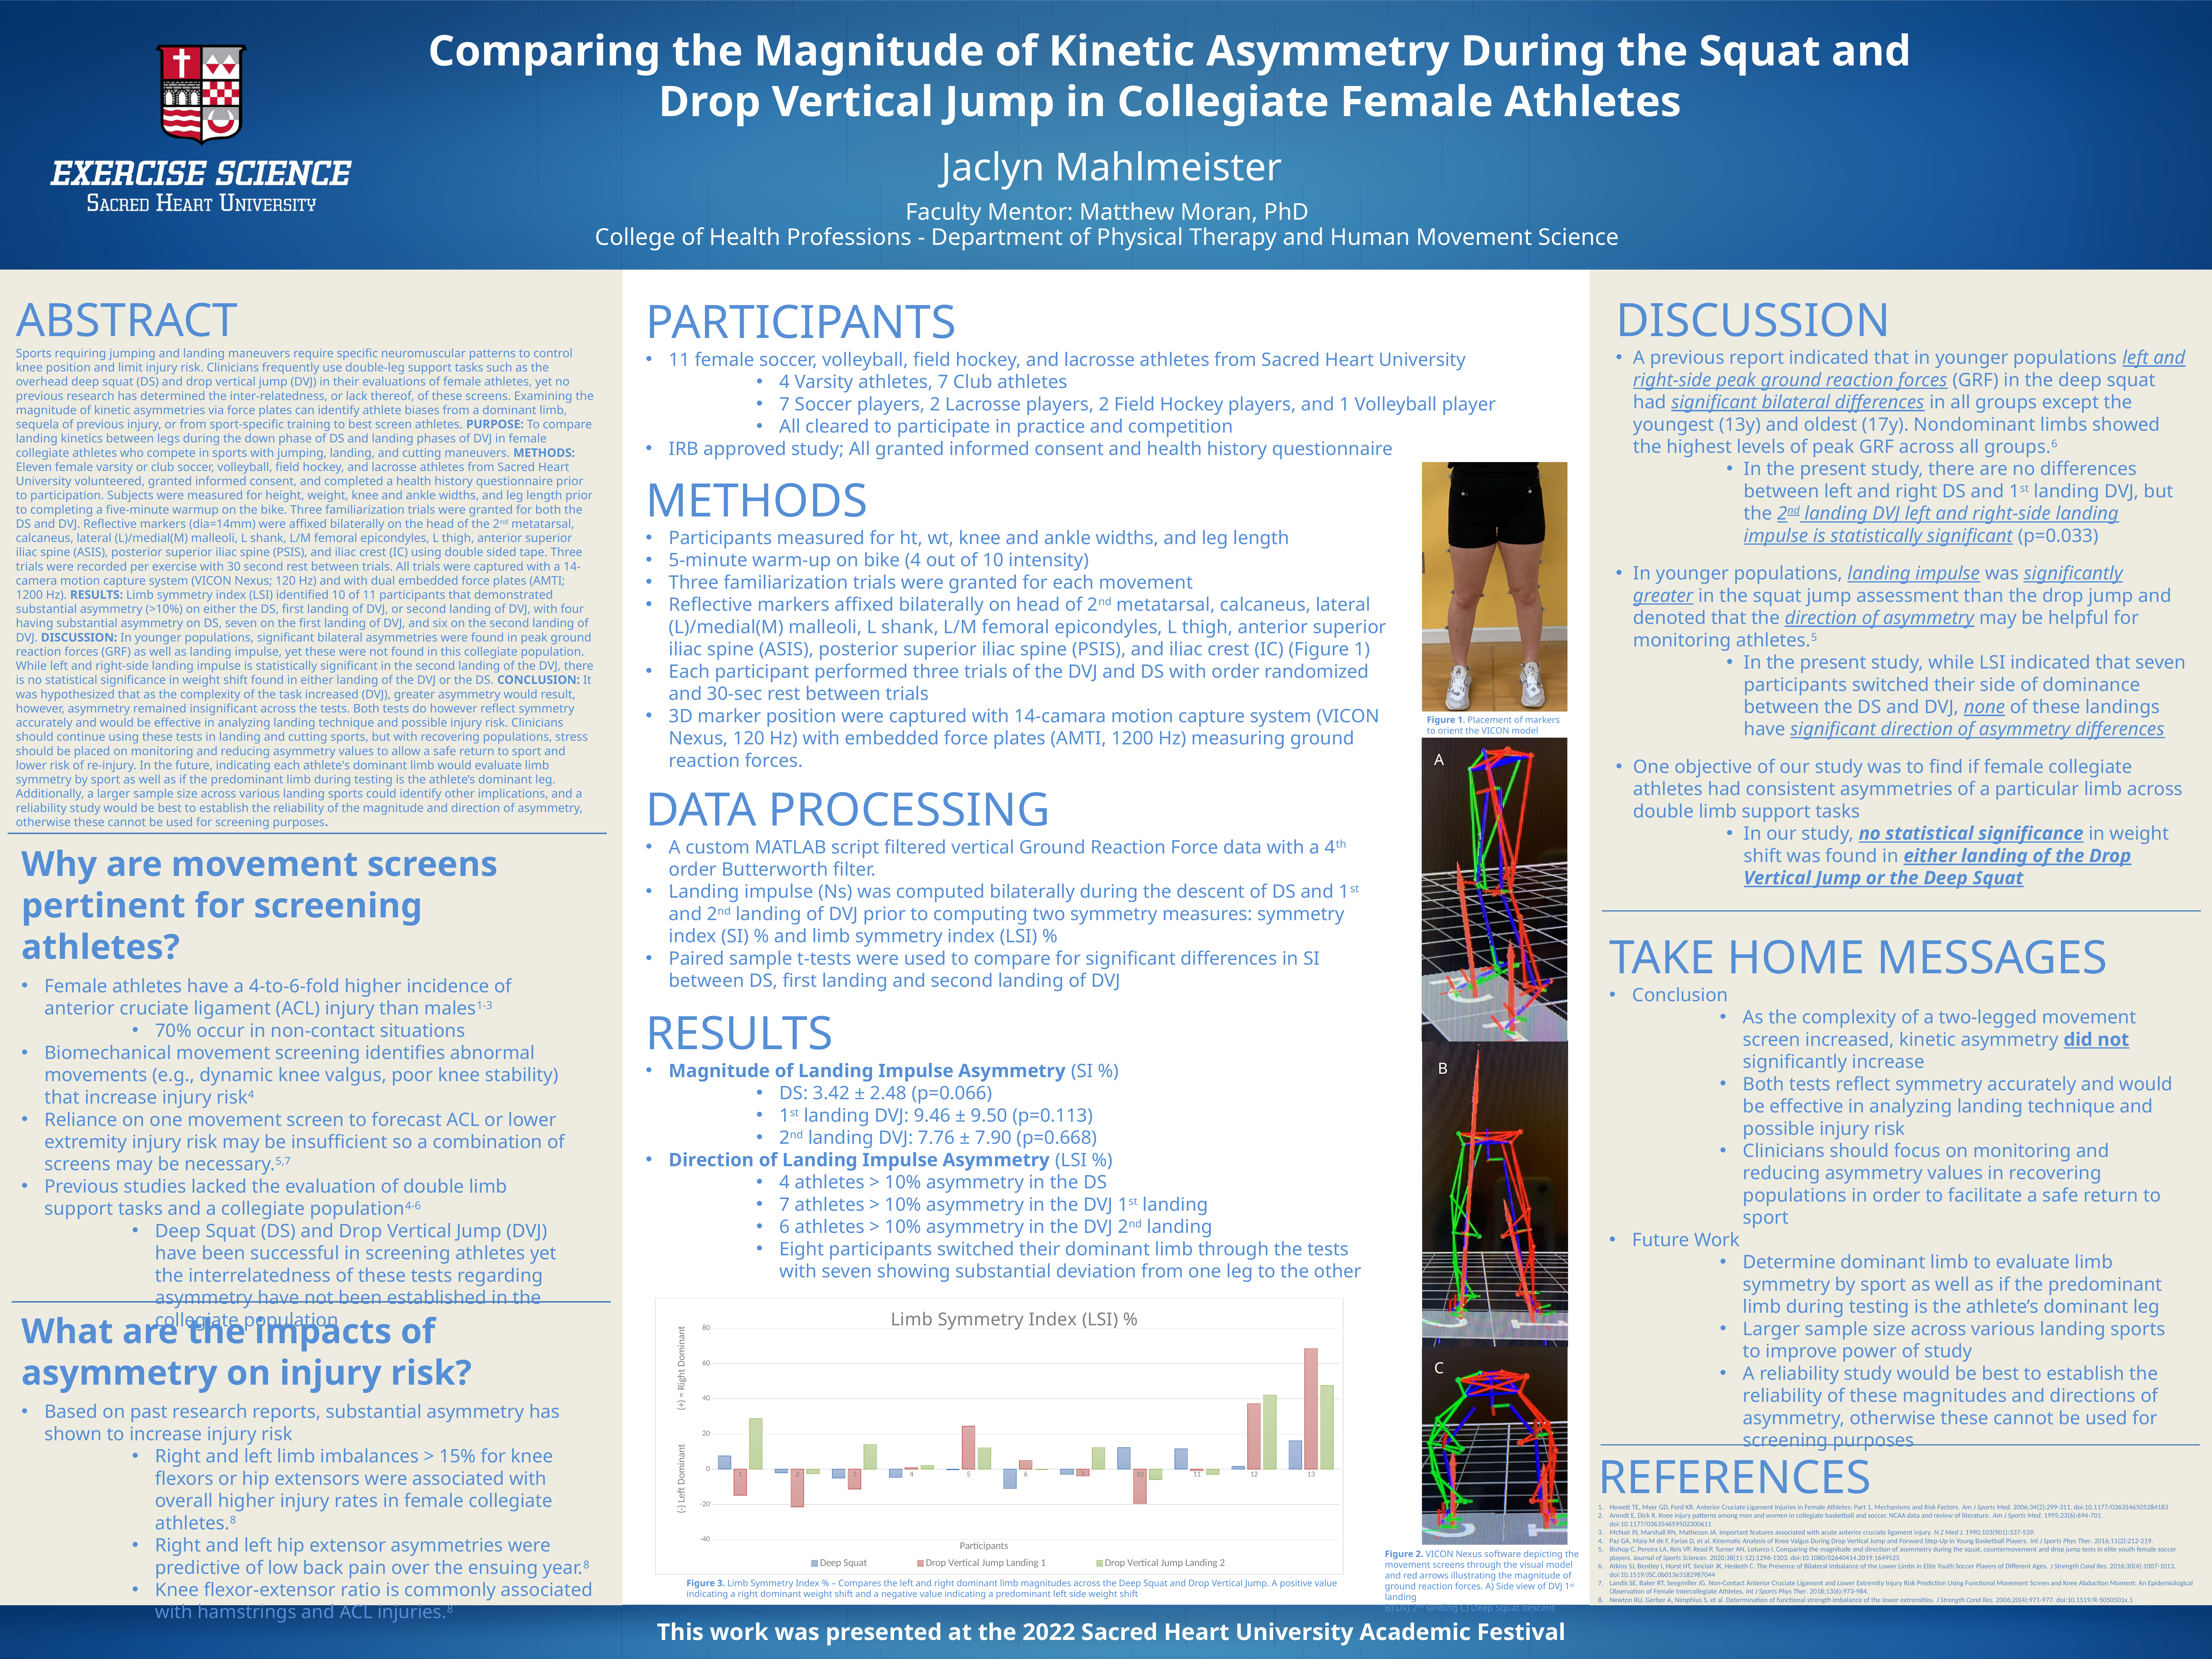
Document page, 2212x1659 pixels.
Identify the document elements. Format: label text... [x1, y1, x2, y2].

picture [0, 1604, 2212, 1659]
text_box [1590, 274, 2212, 1603]
text_box RESULTS Magnitude of Landing Impulse Asymmetry (SI %) DS: 3.42 ± 2.48 (p=0.066) 1st landing DVJ: 9.46 ± 9.50 (p=0.113) 2nd landing DVJ: 7.76 ± 7.90 (p=0.668) Direction of Landing Impulse Asymmetry (LSI %) 4 athletes > 10% asymmetry in the DS 7 athletes > 10% asymmetry in the DVJ 1st landing 6 athletes > 10% asymmetry in the DVJ 2nd landing Eight participants switched their dominant limb through the tests with seven showing substantial deviation from one leg to the other [641, 1001, 1393, 1284]
text_box DATA PROCESSING A custom MATLAB script filtered vertical Ground Reaction Force data with a 4th order Butterworth filter. Landing impulse (Ns) was computed bilaterally during the descent of DS and 1st and 2nd landing of DVJ prior to computing two symmetry measures: symmetry index (SI) % and limb symmetry index (LSI) % Paired sample t-tests were used to compare for significant differences in SI between DS, first landing and second landing of DVJ [641, 777, 1397, 993]
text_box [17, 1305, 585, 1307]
text_box ABSTRACT Sports requiring jumping and landing maneuvers require specific neuromuscular patterns to control knee position and limit injury risk. Clinicians frequently use double-leg support tasks such as the overhead deep squat (DS) and drop vertical jump (DVJ) in their evaluations of female athletes, yet no previous research has determined the inter-relatedness, or lack thereof, of these screens. Examining the magnitude of kinetic asymmetries via force plates can identify athlete biases from a dominant limb, sequela of previous injury, or from sport-specific training to best screen athletes. PURPOSE: To compare landing kinetics between legs during the down phase of DS and landing phases of DVJ in female collegiate athletes who compete in sports with jumping, landing, and cutting maneuvers. METHODS: Eleven female varsity or club soccer, volleyball, field hockey, and lacrosse athletes from Sacred Heart University volunteered, granted informed consent, and completed a health history questionnaire prior to participation. Subjects were measured for height, weight, knee and ankle widths, and leg length prior to completing a five-minute warmup on the bike. Three familiarization trials were granted for both the DS and DVJ. Reflective markers (dia=14mm) were affixed bilaterally on the head of the 2nd metatarsal, calcaneus, lateral (L)/medial(M) malleoli, L shank, L/M femoral epicondyles, L thigh, anterior superior iliac spine (ASIS), posterior superior iliac spine (PSIS), and iliac crest (IC) using double sided tape. Three trials were recorded per exercise with 30 second rest between trials. All trials were captured with a 14-camera motion capture system (VICON Nexus; 120 Hz) and with dual embedded force plates (AMTI; 1200 Hz). RESULTS: Limb symmetry index (LSI) identified 10 of 11 participants that demonstrated substantial asymmetry (>10%) on either the DS, first landing of DVJ, or second landing of DVJ, with four having substantial asymmetry on DS, seven on the first landing of DVJ, and six on the second landing of DVJ. DISCUSSION: In younger populations, significant bilateral asymmetries were found in peak ground reaction forces (GRF) as well as landing impulse, yet these were not found in this collegiate population. While left and right-side landing impulse is statistically significant in the second landing of the DVJ, there is no statistical significance in weight shift found in either landing of the DVJ or the DS. CONCLUSION: It was hypothesized that as the complexity of the task increased (DVJ), greater asymmetry would result, however, asymmetry remained insignificant across the tests. Both tests do however reflect symmetry accurately and would be effective in analyzing landing technique and possible injury risk. Clinicians should continue using these tests in landing and cutting sports, but with recovering populations, stress should be placed on monitoring and reducing asymmetry values to allow a safe return to sport and lower risk of re-injury. In the future, indicating each athlete's dominant limb would evaluate limb symmetry by sport as well as if the predominant limb during testing is the athlete’s dominant leg. Additionally, a larger sample size across various landing sports could identify other implications, and a reliability study would be best to establish the reliability of the magnitude and direction of asymmetry, otherwise these cannot be used for screening purposes. [11, 288, 599, 831]
picture [1422, 462, 1568, 712]
picture [0, 0, 2212, 271]
text_box Why are movement screens pertinent for screening athletes? Female athletes have a 4-to-6-fold higher incidence of anterior cruciate ligament (ACL) injury than males1-3 70% occur in non-contact situations Biomechanical movement screening identifies abnormal movements (e.g., dynamic knee valgus, poor knee stability) that increase injury risk4 Reliance on one movement screen to forecast ACL or lower extremity injury risk may be insufficient so a combination of screens may be necessary.5,7 Previous studies lacked the evaluation of double limb support tasks and a collegiate population4-6 Deep Squat (DS) and Drop Vertical Jump (DVJ) have been successful in screening athletes yet the interrelatedness of these tests regarding asymmetry have not been established in the collegiate population [17, 839, 585, 1301]
picture [1422, 738, 1568, 1545]
chart [655, 1298, 1344, 1575]
text_box DISCUSSION A previous report indicated that in younger populations left and right-side peak ground reaction forces (GRF) in the deep squat had significant bilateral differences in all groups except the youngest (13y) and oldest (17y). Nondominant limbs showed the highest levels of peak GRF across all groups.6 In the present study, there are no differences between left and right DS and 1st landing DVJ, but the 2nd landing DVJ left and right-side landing impulse is statistically significant (p=0.033) In younger populations, landing impulse was significantly greater in the squat jump assessment than the drop jump and denoted that the direction of asymmetry may be helpful for monitoring athletes.5 In the present study, while LSI indicated that seven participants switched their side of dominance between the DS and DVJ, none of these landings have significant direction of asymmetry differences One objective of our study was to find if female collegiate athletes had consistent asymmetries of a particular limb across double limb support tasks In our study, no statistical significance in weight shift was found in either landing of the Drop Vertical Jump or the Deep Squat [1611, 288, 2191, 891]
text_box REFERENCES Hewett TE, Myer GD, Ford KR. Anterior Cruciate Ligament Injuries in Female Athletes: Part 1, Mechanisms and Risk Factors. Am J Sports Med. 2006;34(2):299-311. doi:10.1177/0363546505284183 Arendt E, Dick R. Knee injury patterns among men and women in collegiate basketball and soccer. NCAA data and review of literature. Am J Sports Med. 1995;23(6):694-701. doi:10.1177/036354659502300611 McNair PJ, Marshall RN, Matheson JA. Important features associated with acute anterior cruciate ligament injury. N Z Med J. 1990;103(901):537-539. Paz GA, Maia M de F, Farias D, et al. Kinematic Analysis of Knee Valgus During Drop Vertical Jump and Forward Step-Up in Young Basketball Players. Int J Sports Phys Ther. 2016;11(2):212-219. Bishop C, Pereira LA, Reis VP, Read P, Turner AN, Loturco I. Comparing the magnitude and direction of asymmetry during the squat, countermovement and drop jump tests in elite youth female soccer players. Journal of Sports Sciences. 2020;38(11-12):1296-1303. doi:10.1080/02640414.2019.1649525 Atkins SJ, Bentley I, Hurst HT, Sinclair JK, Hesketh C. The Presence of Bilateral Imbalance of the Lower Limbs in Elite Youth Soccer Players of Different Ages. J Strength Cond Res. 2016;30(4):1007-1013. doi:10.1519/JSC.0b013e3182987044 Landis SE, Baker RT, Seegmiller JG. Non-Contact Anterior Cruciate Ligament and Lower Extremity Injury Risk Prediction Using Functional Movement Screen and Knee Abduction Moment: An Epidemiological Observation of Female Intercollegiate Athletes. Int J Sports Phys Ther. 2018;13(6):973-984. Newton RU, Gerber A, Nimphius S, et al. Determination of functional strength imbalance of the lower extremities. J Strength Cond Res. 2006;20(4):971-977. doi:10.1519/R-5050501x.1 [1593, 1445, 2200, 1603]
text_box Figure 2. VICON Nexus software depicting the movement screens through the visual model and red arrows illustrating the magnitude of ground reaction forces. A) Side view of DVJ 1st landing B) DVJ 2nd landing C) Deep Squat descent [1380, 1546, 1591, 1603]
text_box What are the impacts of asymmetry on injury risk? Based on past research reports, substantial asymmetry has shown to increase injury risk Right and left limb imbalances > 15% for knee flexors or hip extensors were associated with overall higher injury rates in female collegiate athletes.8 Right and left hip extensor asymmetries were predictive of low back pain over the ensuing year.8 Knee flexor-extensor ratio is commonly associated with hamstrings and ACL injuries.8 [17, 1307, 611, 1603]
text_box Figure 1. Placement of markers to orient the VICON model [1422, 713, 1568, 738]
text_box TAKE HOME MESSAGES Conclusion As the complexity of a two-legged movement screen increased, kinetic asymmetry did not significantly increase Both tests reflect symmetry accurately and would be effective in analyzing landing technique and possible injury risk Clinicians should focus on monitoring and reducing asymmetry values in recovering populations in order to facilitate a safe return to sport Future Work Determine dominant limb to evaluate limb symmetry by sport as well as if the predominant limb during testing is the athlete’s dominant leg Larger sample size across various landing sports to improve power of study A reliability study would be best to establish the reliability of these magnitudes and directions of asymmetry, otherwise these cannot be used for screening purposes [1605, 1449, 2189, 1453]
text_box Figure 3. Limb Symmetry Index % – Compares the left and right dominant limb magnitudes across the Deep Squat and Drop Vertical Jump. A positive value indicating a right dominant weight shift and a negative value indicating a predominant left side weight shift [682, 1575, 1356, 1601]
text_box [0, 274, 622, 1603]
text_box TAKE HOME MESSAGES Conclusion As the complexity of a two-legged movement screen increased, kinetic asymmetry did not significantly increase Both tests reflect symmetry accurately and would be effective in analyzing landing technique and possible injury risk Clinicians should focus on monitoring and reducing asymmetry values in recovering populations in order to facilitate a safe return to sport Future Work Determine dominant limb to evaluate limb symmetry by sport as well as if the predominant limb during testing is the athlete’s dominant leg Larger sample size across various landing sports to improve power of study A reliability study would be best to establish the reliability of these magnitudes and directions of asymmetry, otherwise these cannot be used for screening purposes [1605, 925, 2189, 1444]
text_box METHODS Participants measured for ht, wt, knee and ankle widths, and leg length 5-minute warm-up on bike (4 out of 10 intensity) Three familiarization trials were granted for each movement Reflective markers affixed bilaterally on head of 2nd metatarsal, calcaneus, lateral (L)/medial(M) malleoli, L shank, L/M femoral epicondyles, L thigh, anterior superior iliac spine (ASIS), posterior superior iliac spine (PSIS), and iliac crest (IC) (Figure 1) Each participant performed three trials of the DVJ and DS with order randomized and 30-sec rest between trials 3D marker position were captured with 14-camara motion capture system (VICON Nexus, 120 Hz) with embedded force plates (AMTI, 1200 Hz) measuring ground reaction forces. [641, 468, 1397, 773]
text_box PARTICIPANTS 11 female soccer, volleyball, field hockey, and lacrosse athletes from Sacred Heart University 4 Varsity athletes, 7 Club athletes 7 Soccer players, 2 Lacrosse players, 2 Field Hockey players, and 1 Volleyball player All cleared to participate in practice and competition IRB approved study; All granted informed consent and health history questionnaire [641, 290, 1544, 461]
